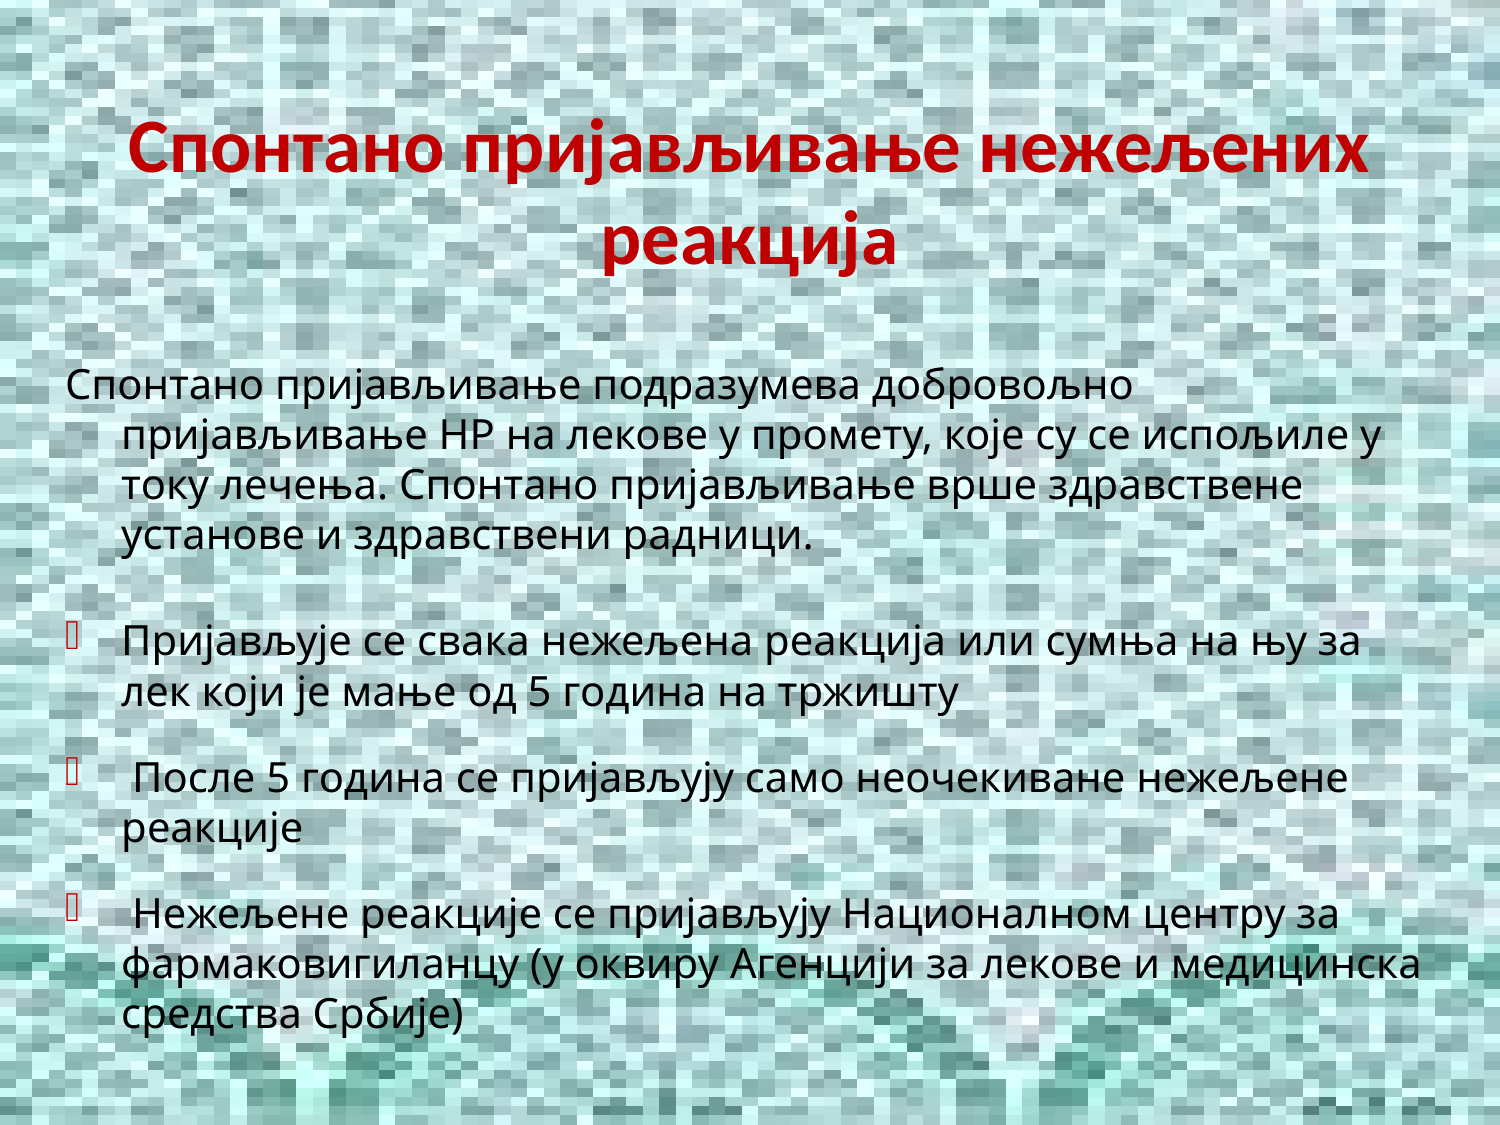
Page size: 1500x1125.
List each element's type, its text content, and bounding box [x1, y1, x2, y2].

title Спонтано пријављивање нежељених реакција [75, 87, 1425, 288]
list Спонтано пријављивање подразумева добровољно пријављивање НР на лекове у промету, које су се испољиле у току лечења. Спонтано пријављивање врше здравствене установе и здравствени радници. Пријављује се свака нежељена реакција или сумња на њу за лек који је мање од 5 година на тржишту После 5 година се пријављују само неочекиване нежељене реакције Нежељене реакције се пријављују Националном центру за фармаковигиланцу (у оквиру Агенцији за лекове и медицинска средства Србије) [50, 350, 1450, 1100]
picture [0, 0, 1500, 1125]
